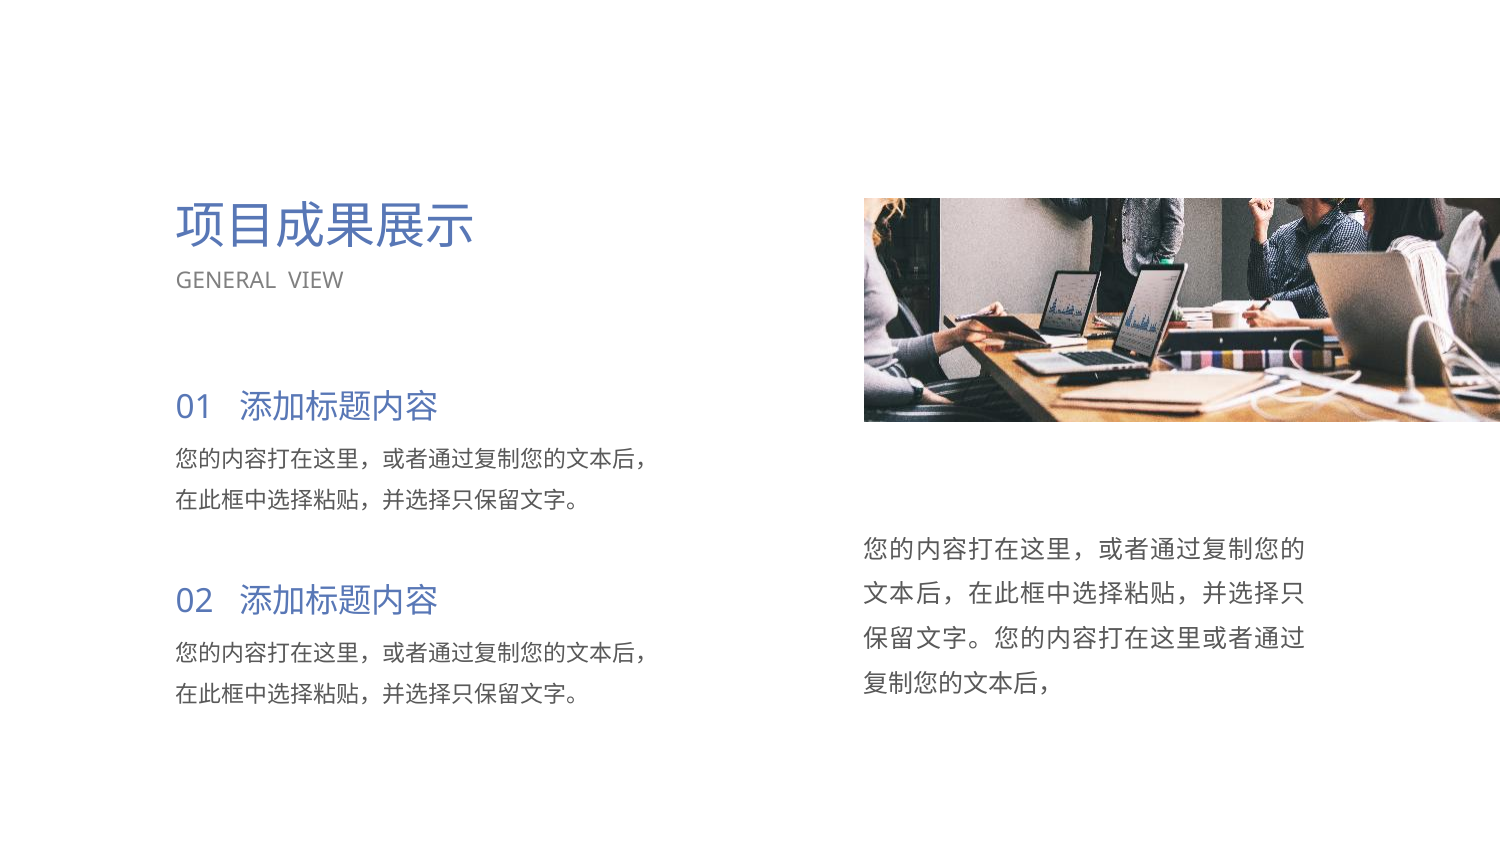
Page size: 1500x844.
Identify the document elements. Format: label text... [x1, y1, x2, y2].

text_box 您的内容打在这里，或者通过复制您的文本后，在此框中选择粘贴，并选择只保留文字。您的内容打在这里或者通过复制您的文本后， [863, 518, 1307, 698]
text_box 02 添加标题内容 [160, 571, 485, 617]
text_box 01 添加标题内容 [160, 377, 485, 423]
picture [864, 198, 1500, 422]
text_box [160, 185, 550, 302]
text_box 您的内容打在这里，或者通过复制您的文本后，在此框中选择粘贴，并选择只保留文字。 [160, 617, 682, 715]
text_box 您的内容打在这里，或者通过复制您的文本后，在此框中选择粘贴，并选择只保留文字。 [160, 423, 682, 521]
